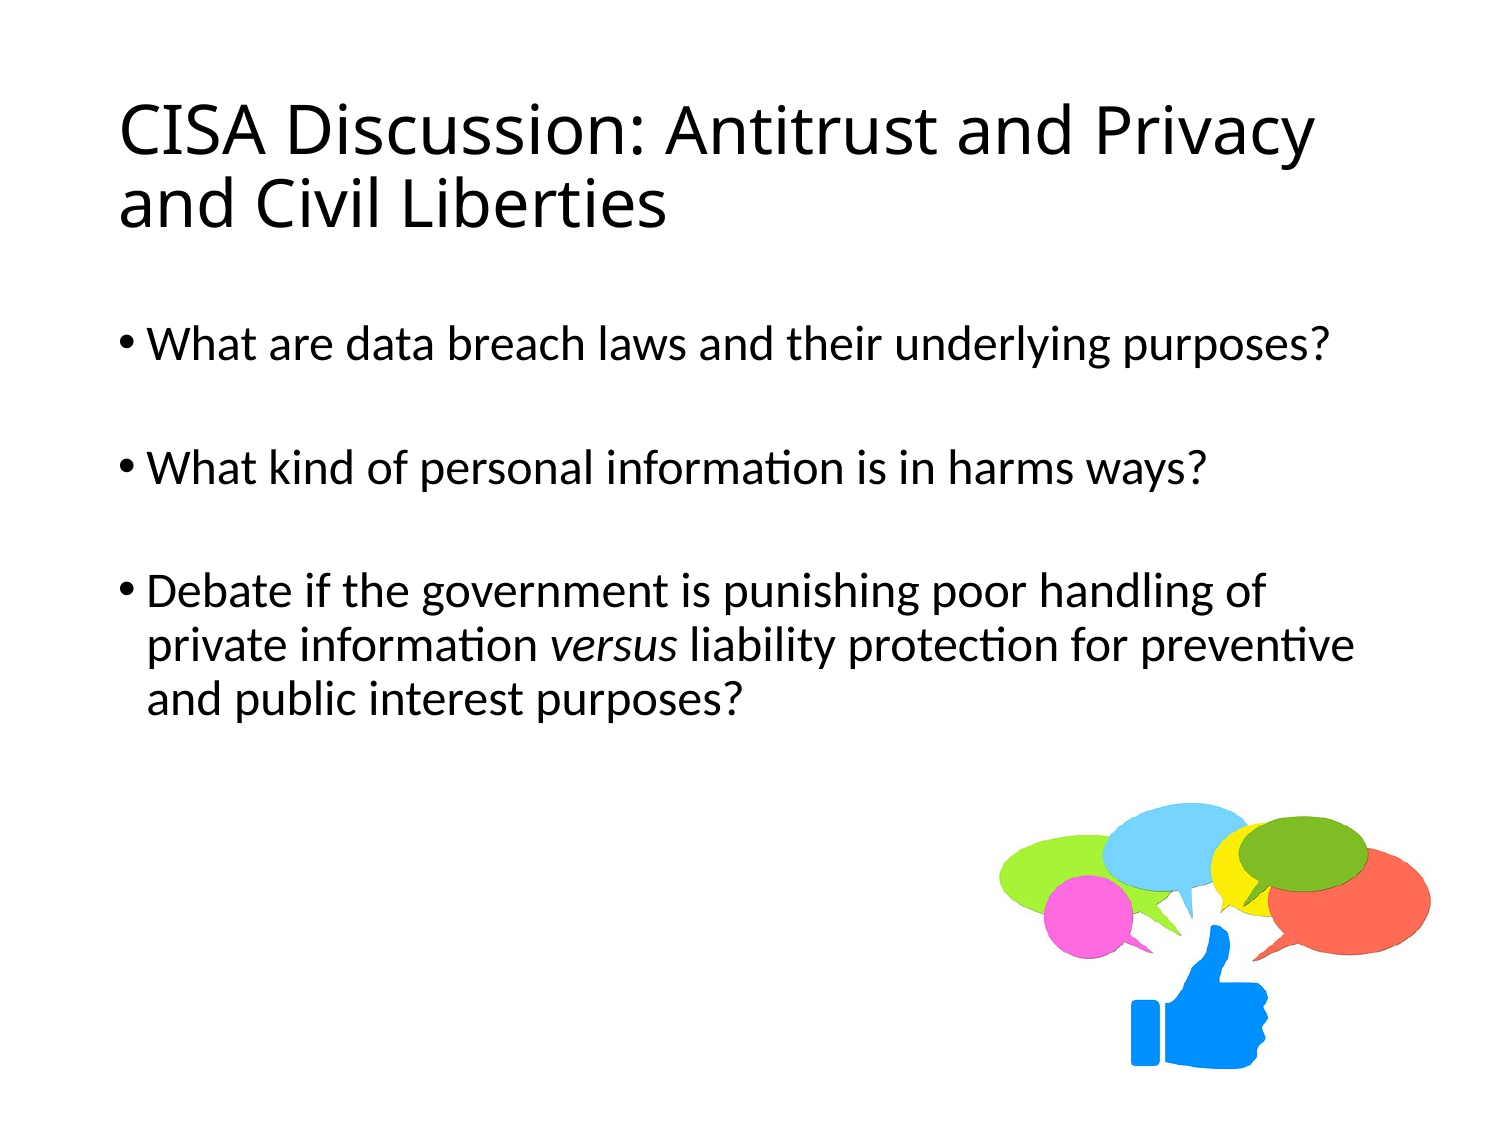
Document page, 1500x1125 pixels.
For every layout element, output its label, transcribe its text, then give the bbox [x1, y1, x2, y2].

title CISA Discussion: Antitrust and Privacy and Civil Liberties [102, 59, 1398, 224]
list What are data breach laws and their underlying purposes? What kind of personal information is in harms ways? Debate if the government is punishing poor handling of private information versus liability protection for preventive and public interest purposes? [102, 224, 1398, 939]
picture [989, 788, 1439, 1088]
